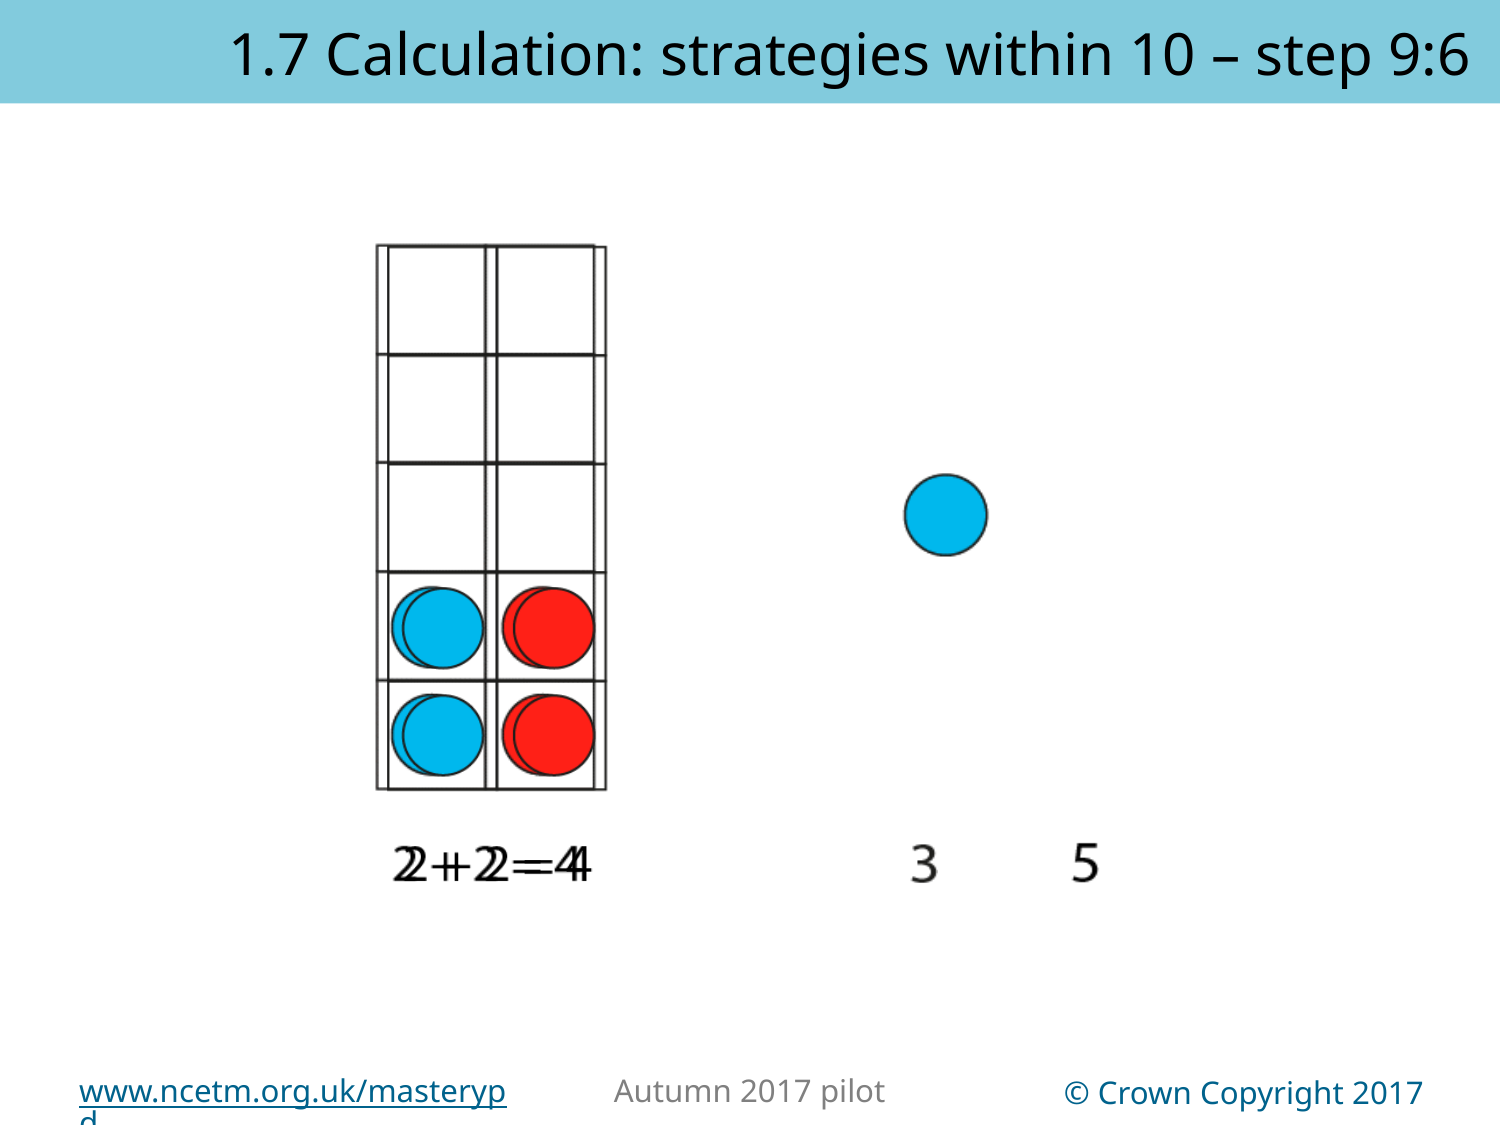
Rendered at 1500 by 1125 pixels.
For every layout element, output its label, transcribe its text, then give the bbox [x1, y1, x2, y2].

text_box [1059, 817, 1131, 912]
picture [1062, 837, 1111, 897]
text_box [868, 810, 939, 905]
picture [898, 464, 994, 560]
picture [359, 220, 618, 905]
picture [901, 831, 938, 891]
list 1.7 Calculation: strategies within 10 – step 9:6 [0, 0, 1500, 104]
